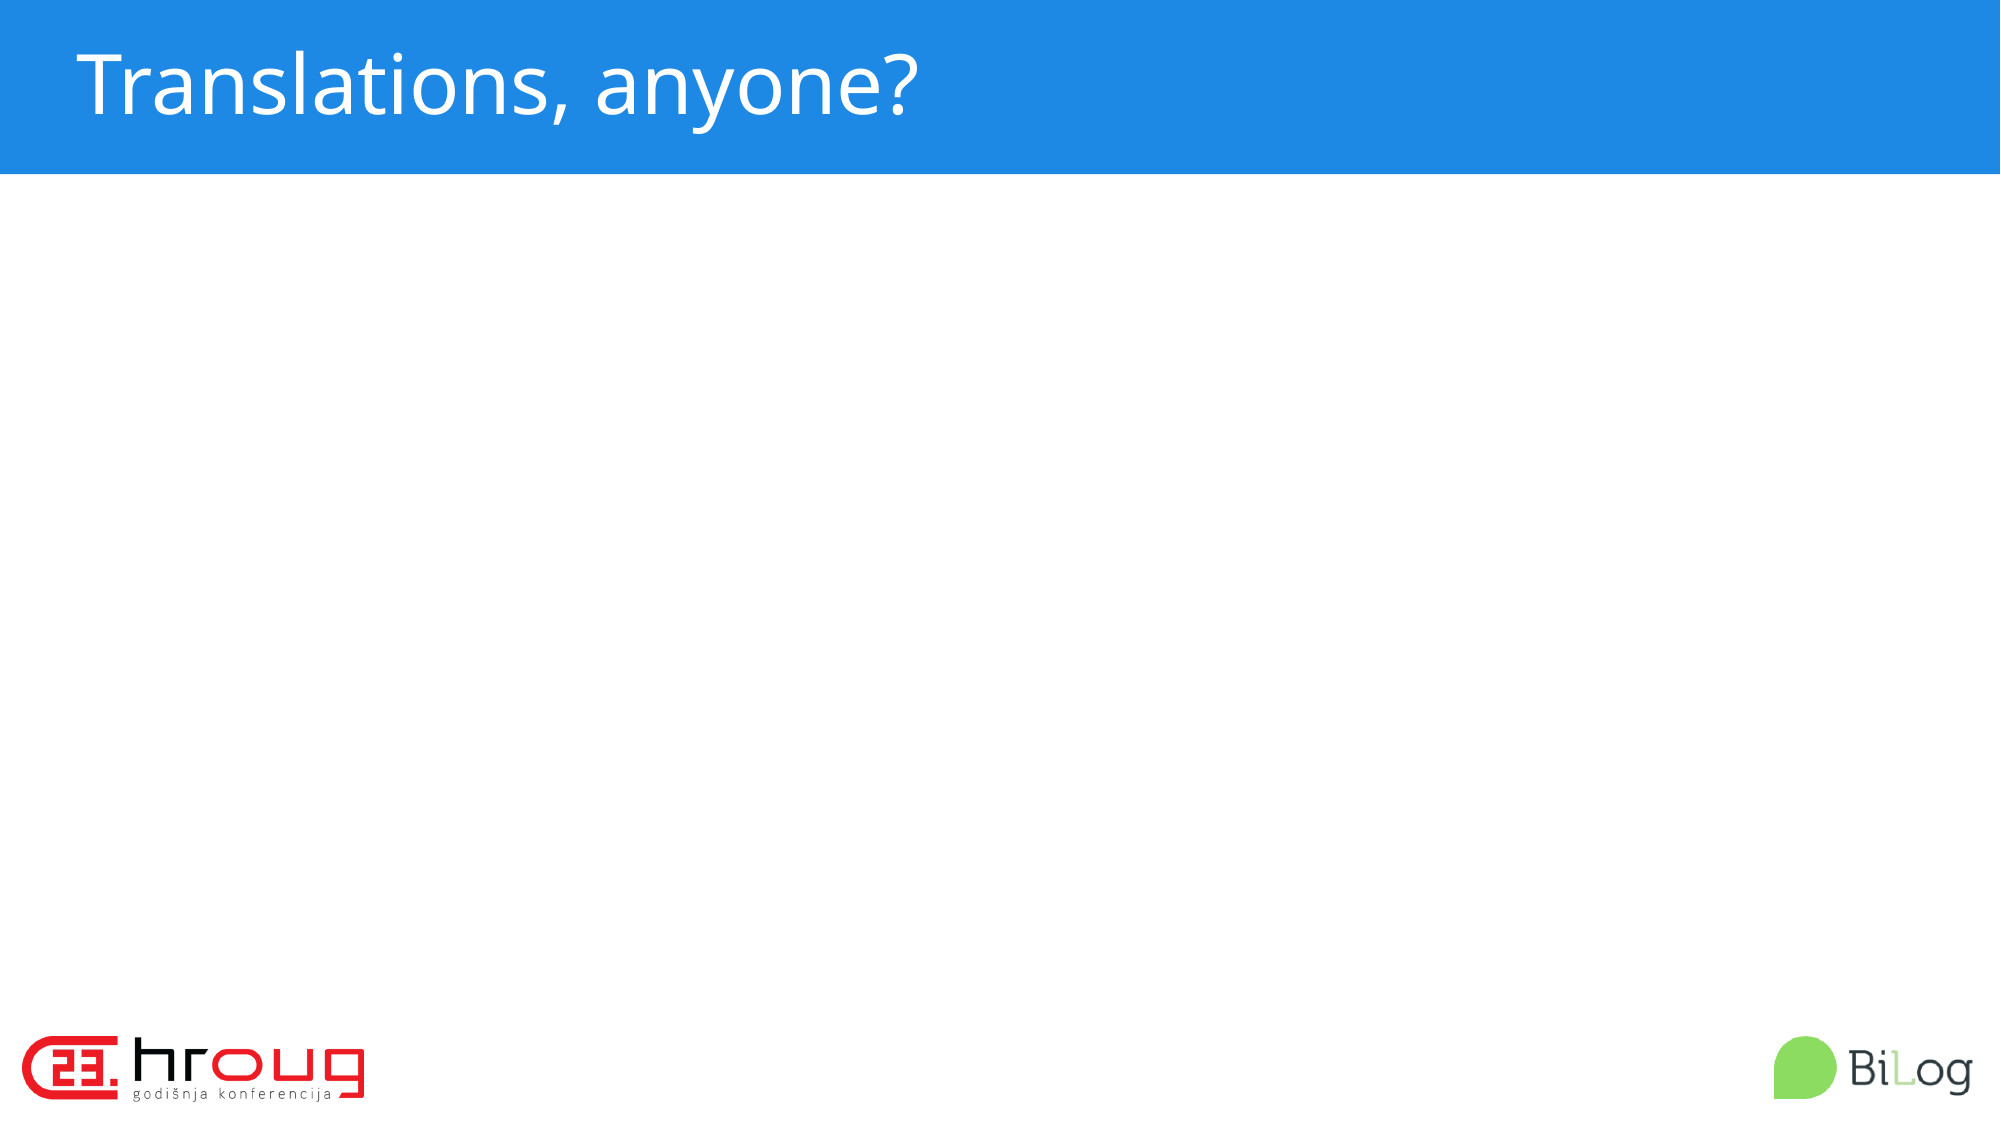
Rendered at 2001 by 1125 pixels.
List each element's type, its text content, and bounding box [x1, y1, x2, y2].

picture [22, 1036, 364, 1102]
picture [1749, 1012, 2000, 1125]
title Translations, anyone? [61, 0, 1942, 175]
